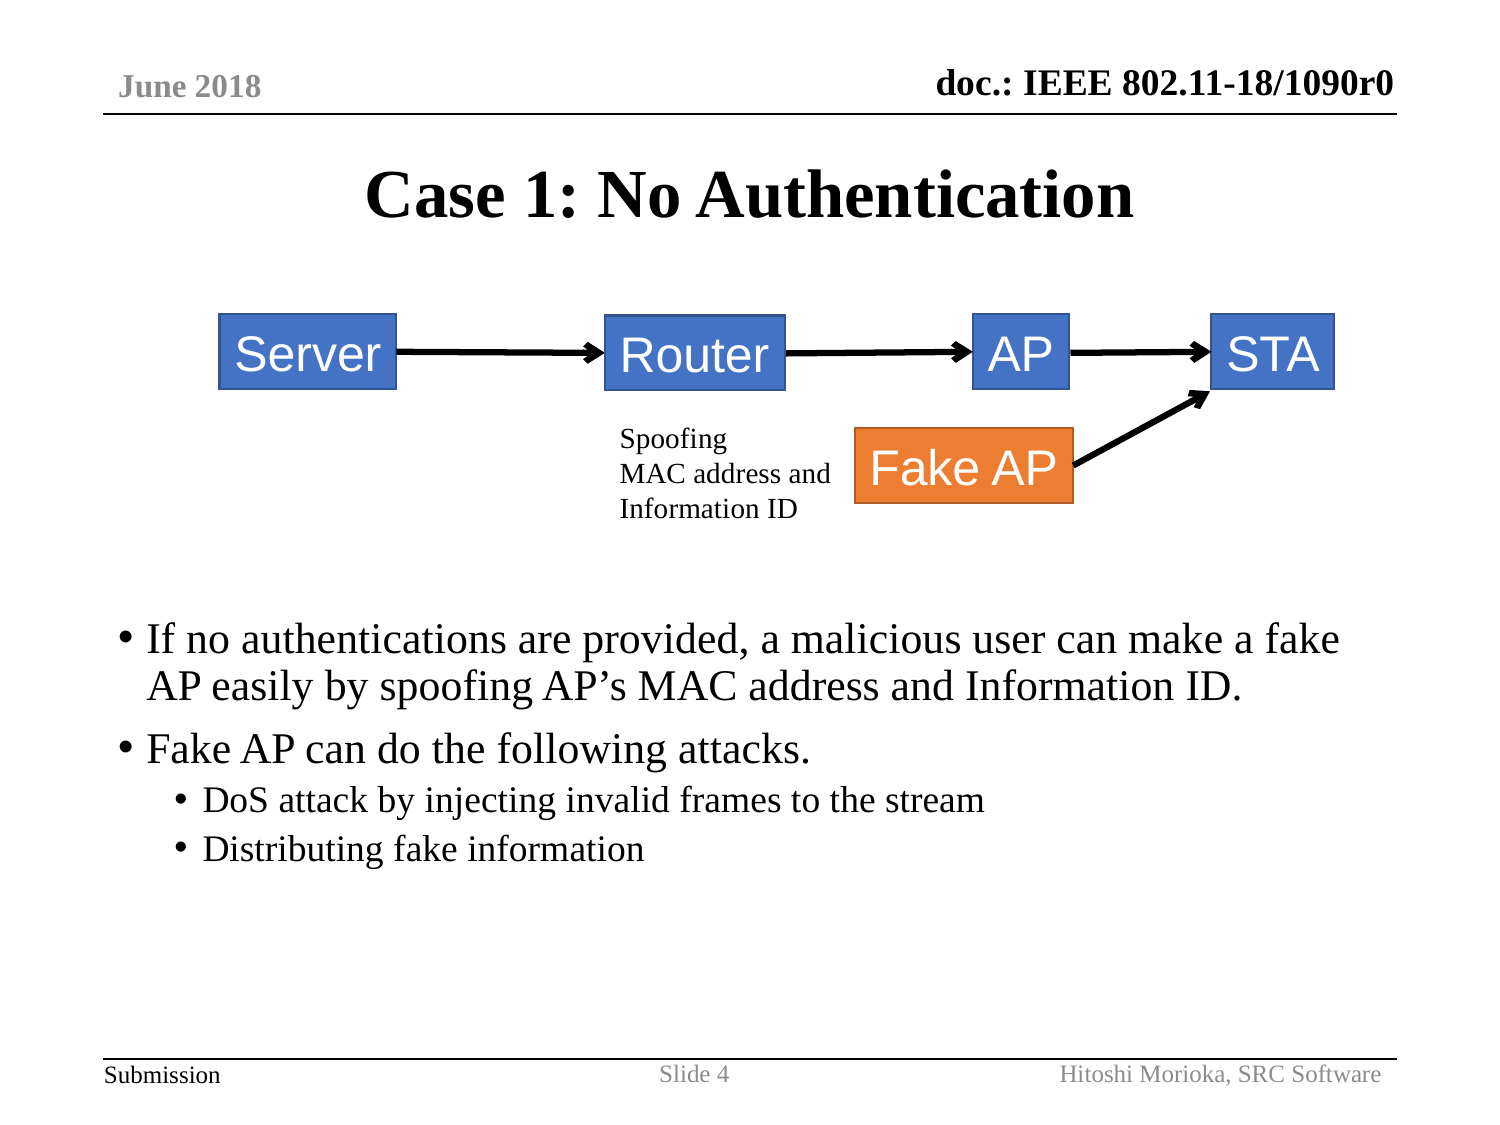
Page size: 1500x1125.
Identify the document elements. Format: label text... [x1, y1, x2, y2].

text_box Spoofing MAC address and Information ID [604, 411, 847, 532]
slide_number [103, 53, 441, 114]
text_box AP [972, 313, 1070, 390]
list If no authentications are provided, a malicious user can make a fake AP easily by spoofing AP’s MAC address and Information ID. Fake AP can do the following attacks. DoS attack by injecting invalid frames to the stream Distributing fake information [103, 607, 1397, 1014]
footer Hitoshi Morioka, SRC Software [890, 1042, 1397, 1103]
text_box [1074, 391, 1210, 466]
slide_number Slide 4 [525, 1042, 864, 1103]
text_box Fake AP [854, 427, 1074, 504]
text_box Server [218, 313, 397, 390]
text_box Router [604, 314, 786, 391]
text_box STA [1210, 313, 1335, 390]
title Case 1: No Authentication [103, 113, 1397, 278]
